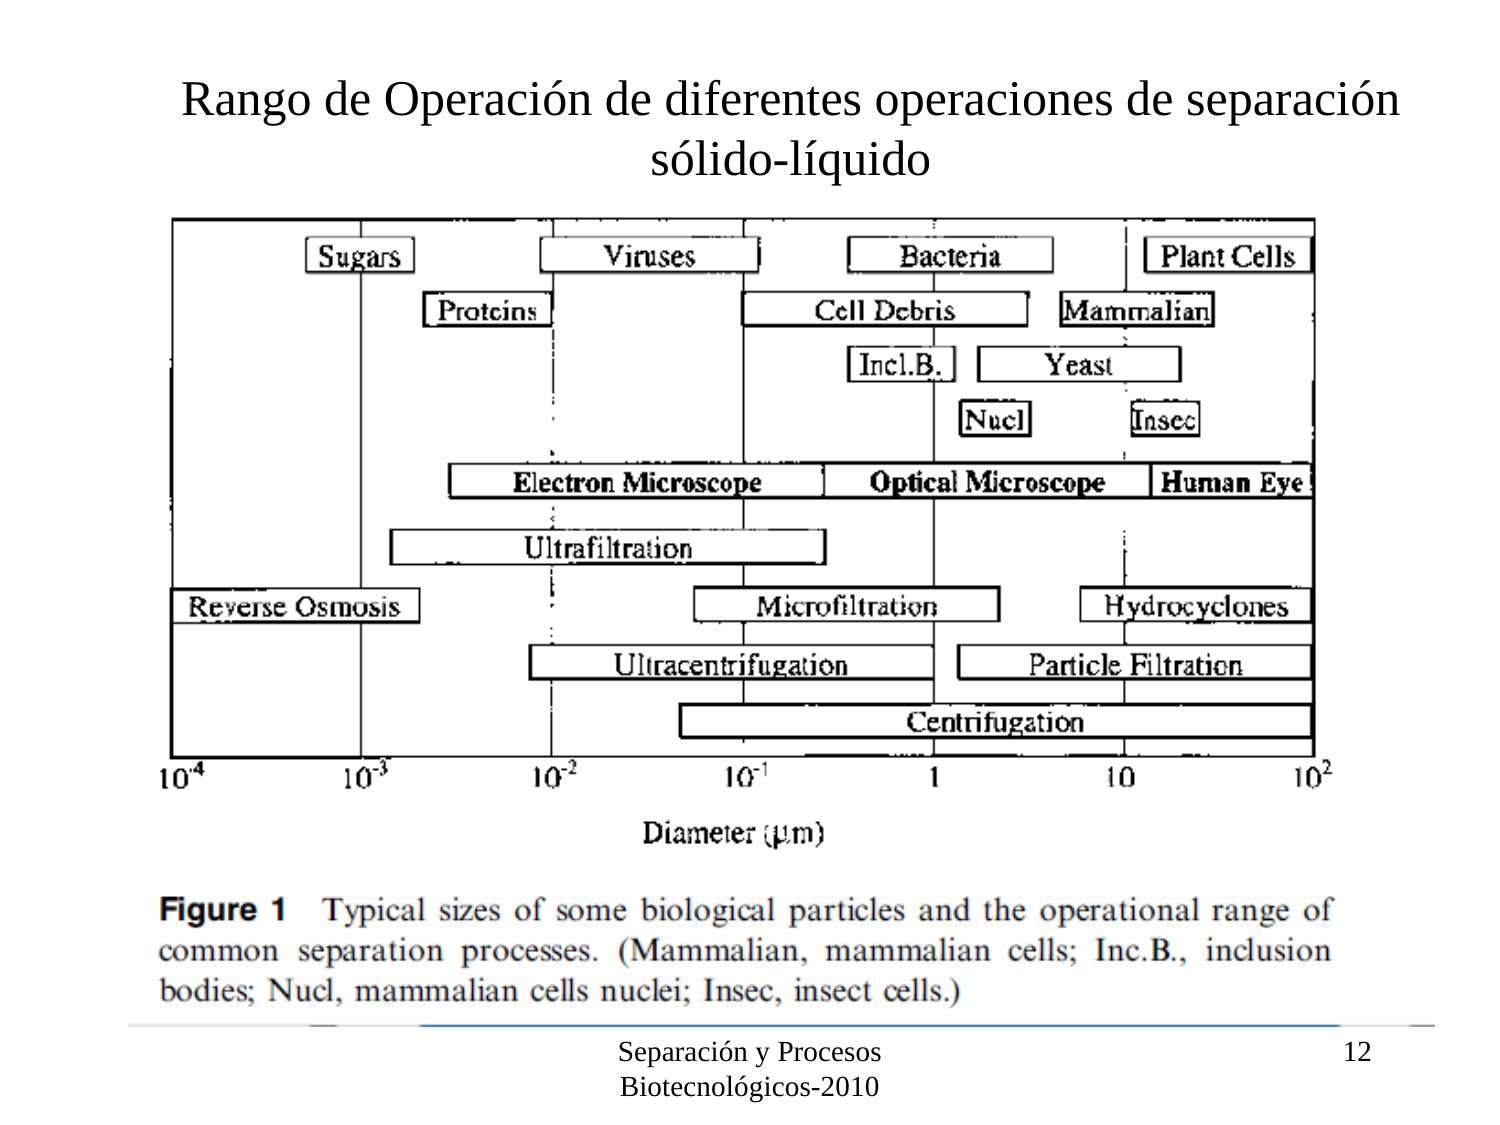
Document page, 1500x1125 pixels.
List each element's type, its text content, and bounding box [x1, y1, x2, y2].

slide_number 12 [1074, 1036, 1388, 1101]
picture [128, 187, 1435, 1027]
text_box Rango de Operación de diferentes operaciones de separación sólido-líquido [128, 58, 1454, 194]
footer Separación y Procesos Biotecnológicos-2010 [512, 1036, 988, 1101]
